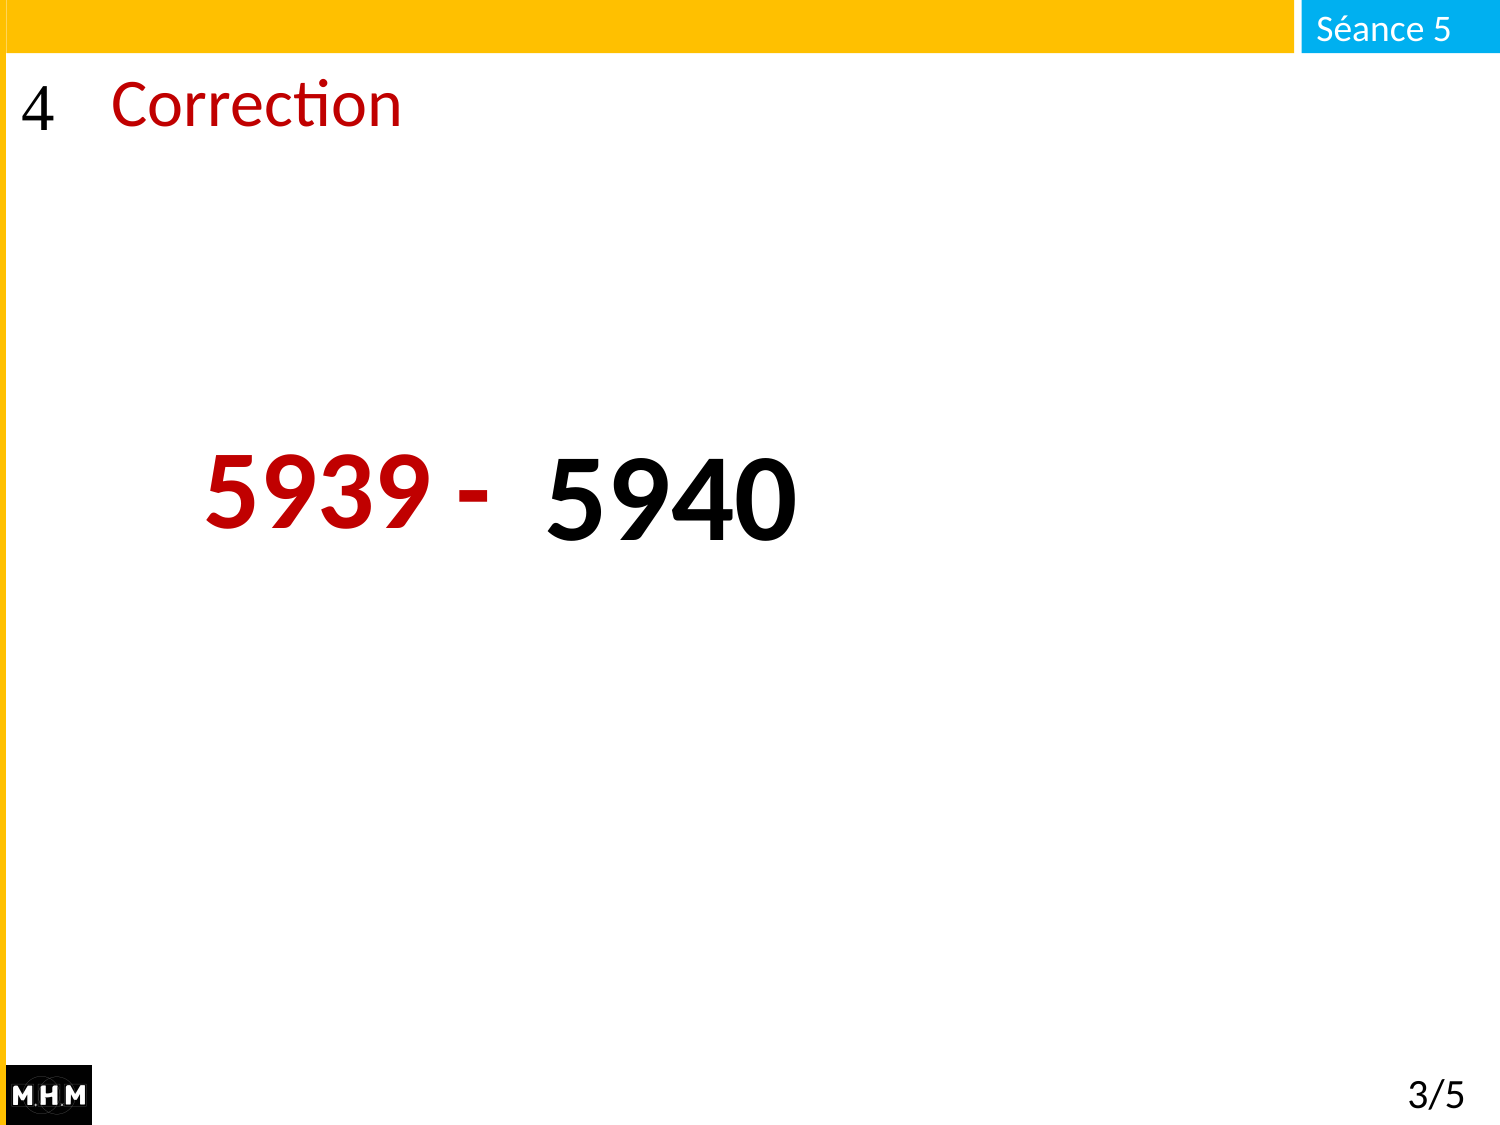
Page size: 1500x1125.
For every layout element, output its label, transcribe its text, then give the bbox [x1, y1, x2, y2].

title Correction [96, 60, 1391, 150]
text_box 5939 - [154, 408, 541, 559]
text_box 5940 [444, 408, 898, 574]
picture [6, 1065, 92, 1125]
list 3/5 [1373, 1064, 1500, 1125]
